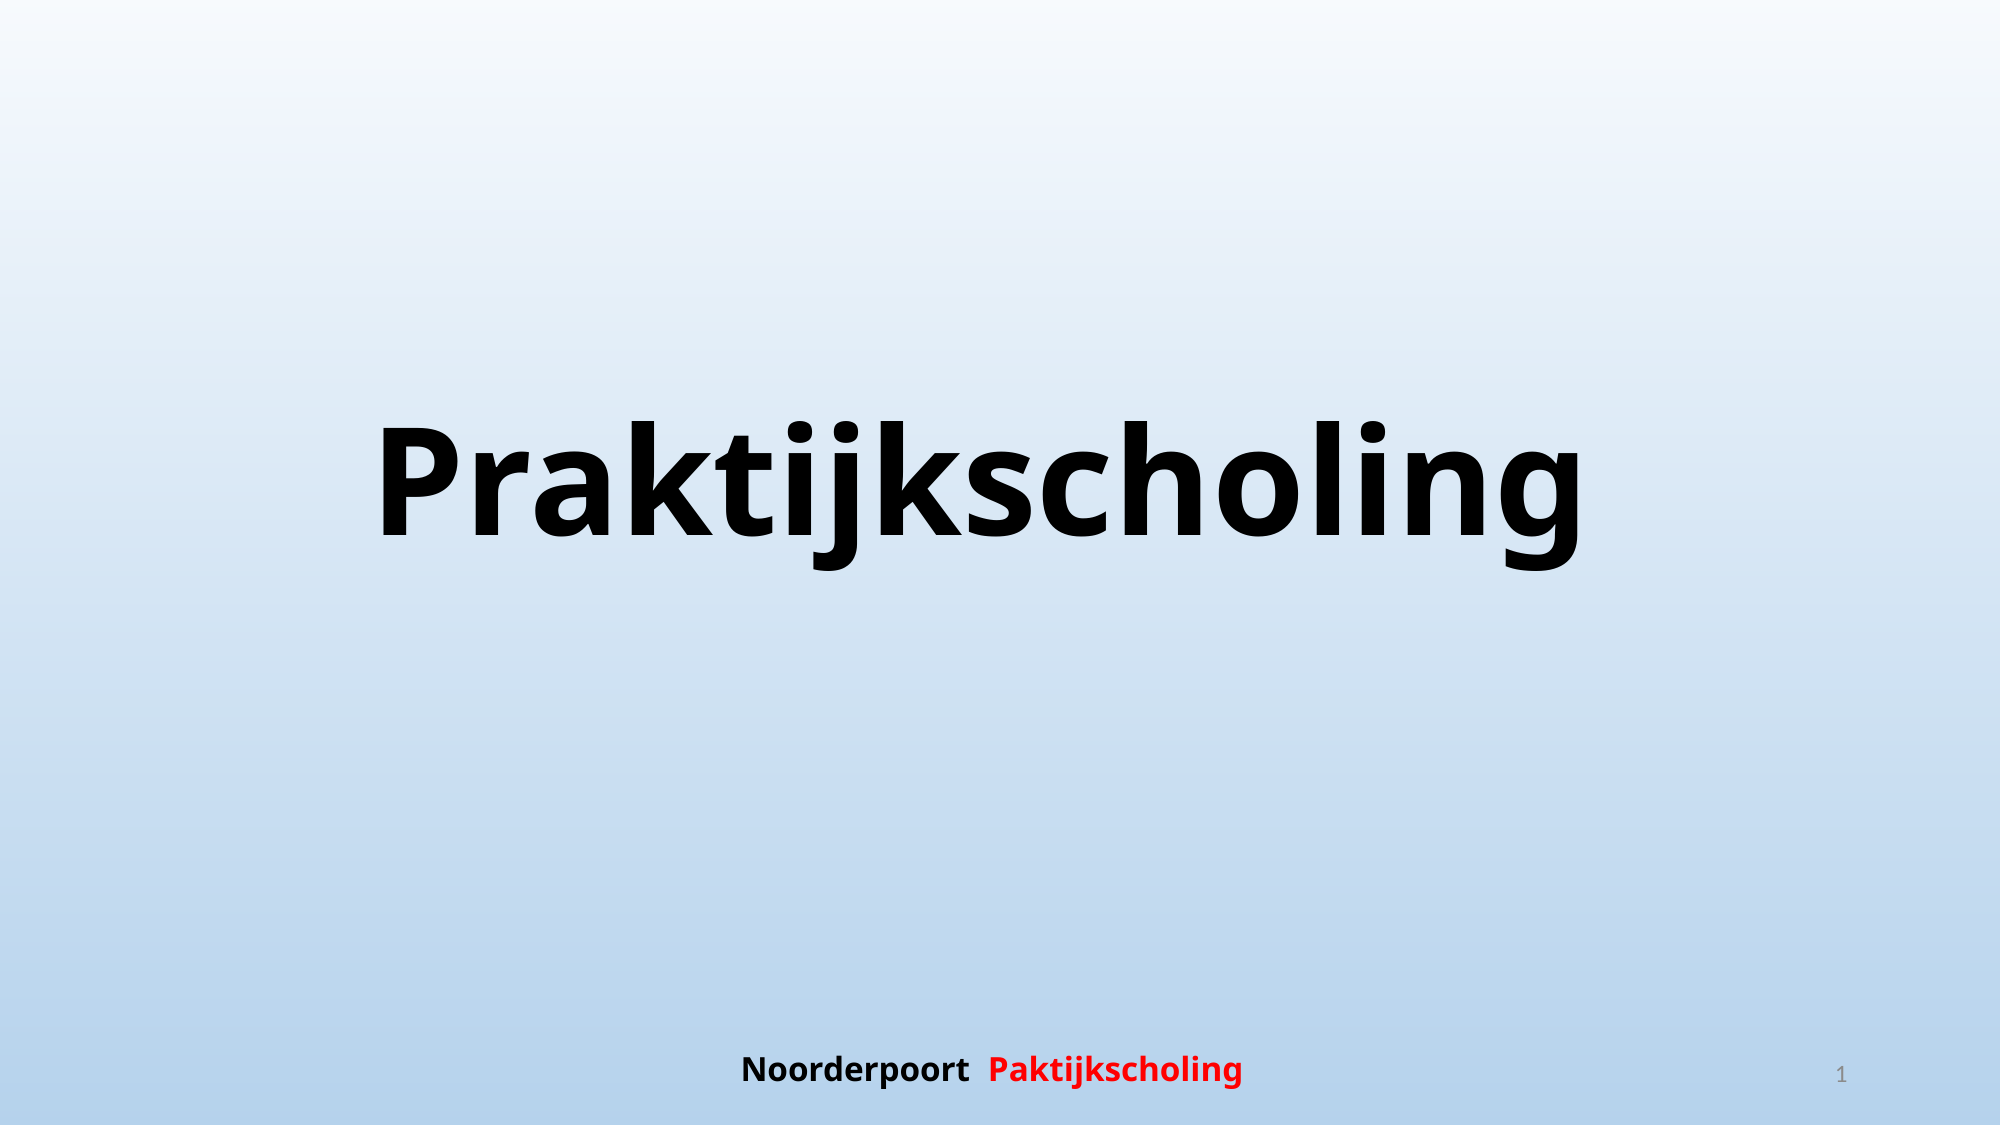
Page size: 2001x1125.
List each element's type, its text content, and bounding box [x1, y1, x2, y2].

title Praktijkscholing [249, 184, 1750, 576]
slide_number 1 [1412, 1042, 1863, 1103]
footer Noorderpoort Paktijkscholing [249, 1038, 1770, 1099]
